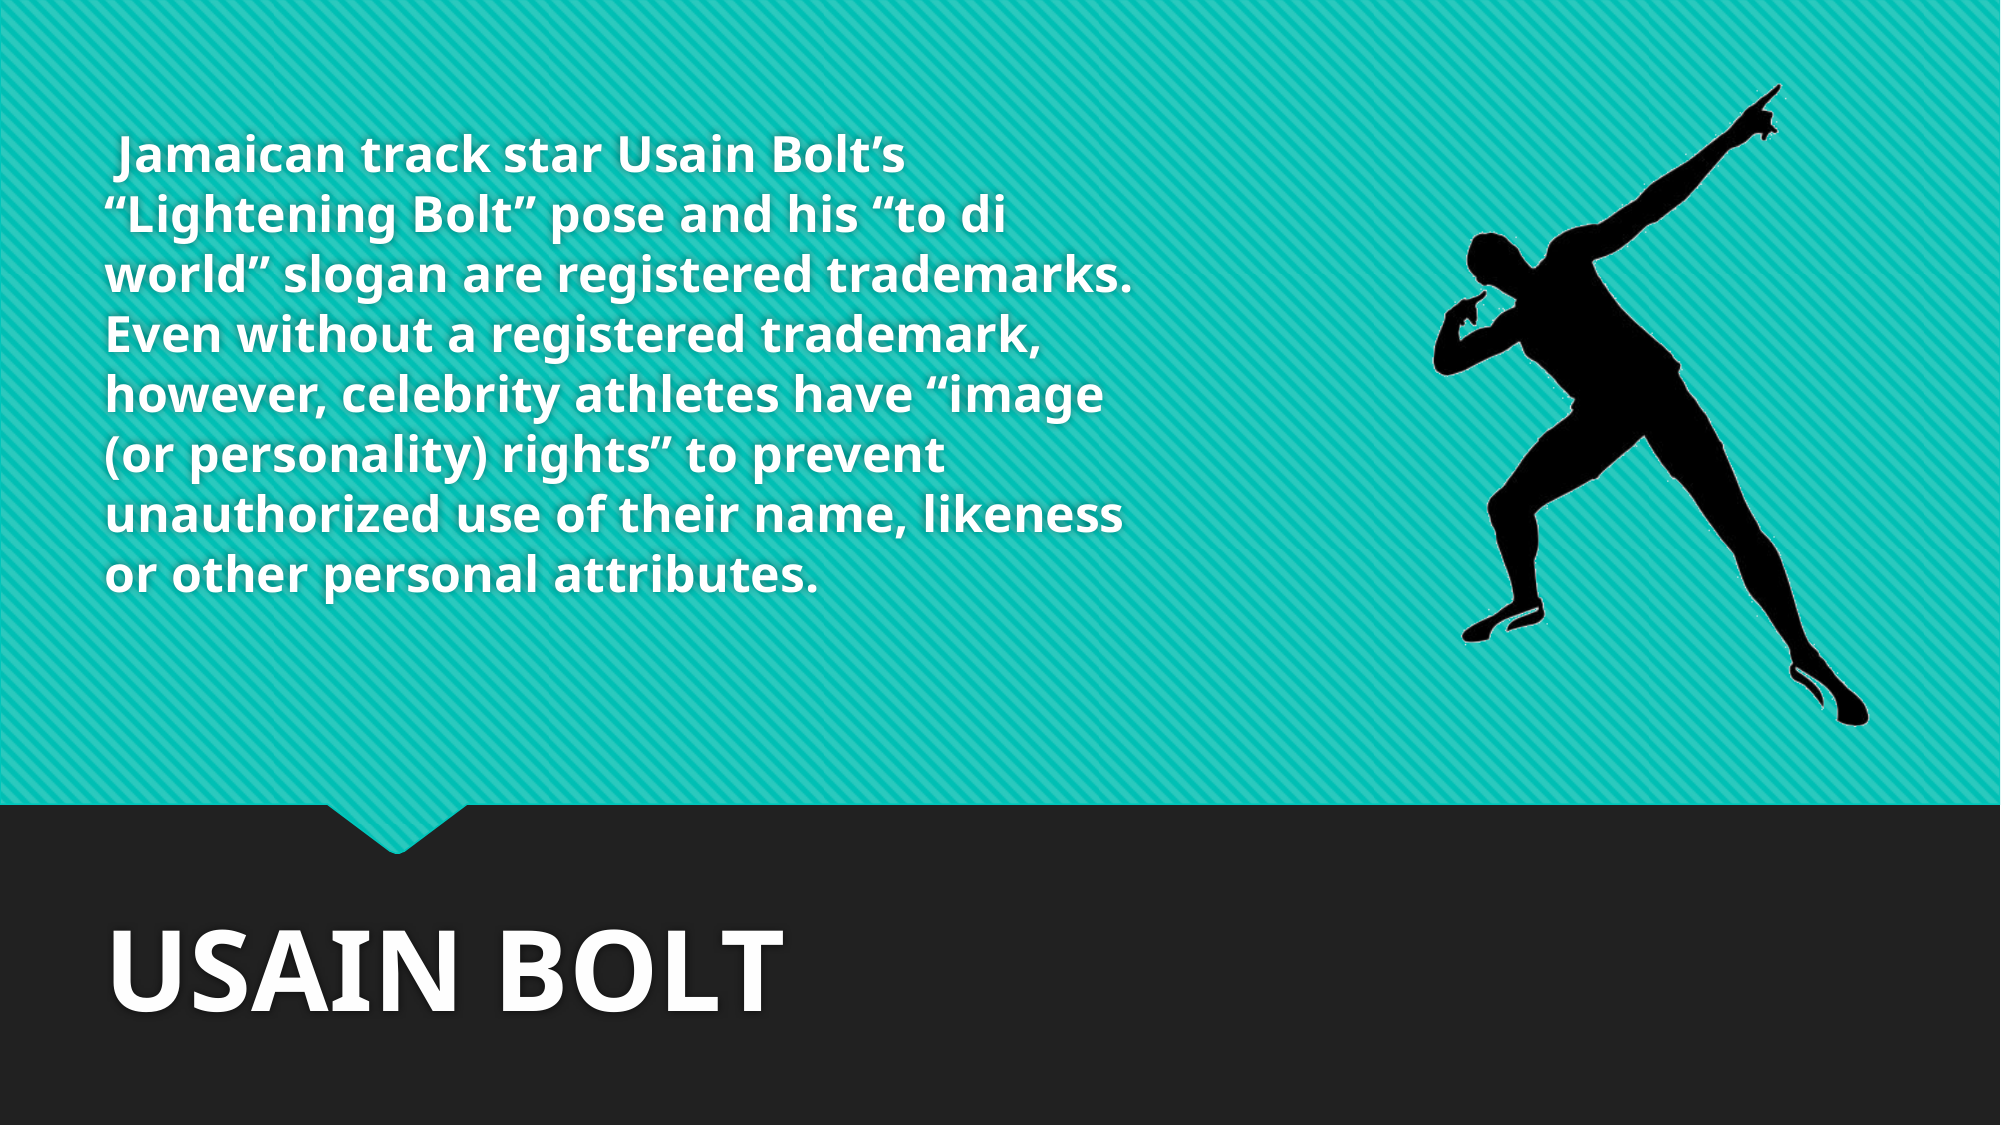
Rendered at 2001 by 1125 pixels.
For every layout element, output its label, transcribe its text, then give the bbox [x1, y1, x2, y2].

title USAIN BOLT [89, 873, 1825, 1042]
text_box Jamaican track star Usain Bolt’s “Lightening Bolt” pose and his “to di world” slogan are registered trademarks. Even without a registered trademark, however, celebrity athletes have “image (or personality) rights” to prevent unauthorized use of their name, likeness or other personal attributes. [89, 115, 1164, 827]
picture [1349, 28, 1927, 779]
